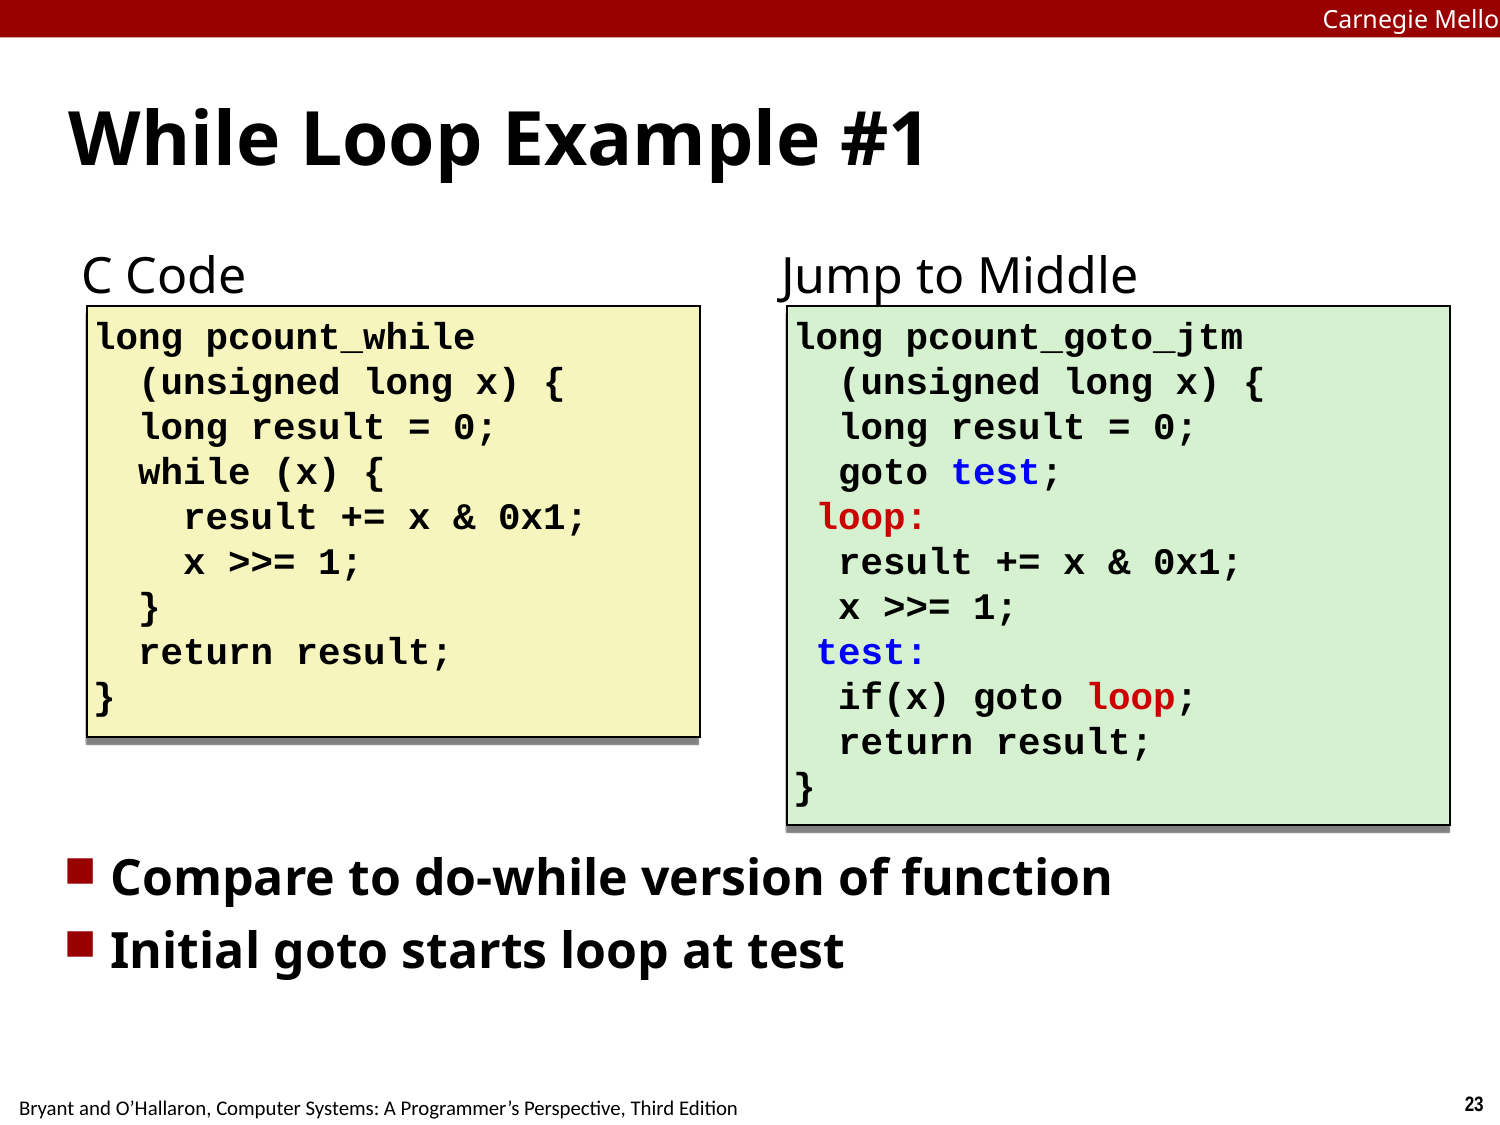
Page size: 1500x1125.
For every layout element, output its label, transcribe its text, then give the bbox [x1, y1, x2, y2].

text_box Carnegie Mellon [1322, 3, 1500, 33]
title While Loop Example #1 [62, 41, 1438, 230]
text_box Jump to Middle Version [774, 237, 1155, 311]
text_box C Code [75, 237, 505, 311]
text_box long pcount_goto_jtm (unsigned long x) { long result = 0; goto test; loop: result += x & 0x1; x >>= 1; test: if(x) goto loop; return result; } [786, 305, 1450, 825]
text_box long pcount_while (unsigned long x) { long result = 0; while (x) { result += x & 0x1; x >>= 1; } return result; } [86, 305, 700, 738]
text_box [0, 0, 1500, 38]
list Compare to do-while version of function Initial goto starts loop at test [62, 839, 1438, 1051]
